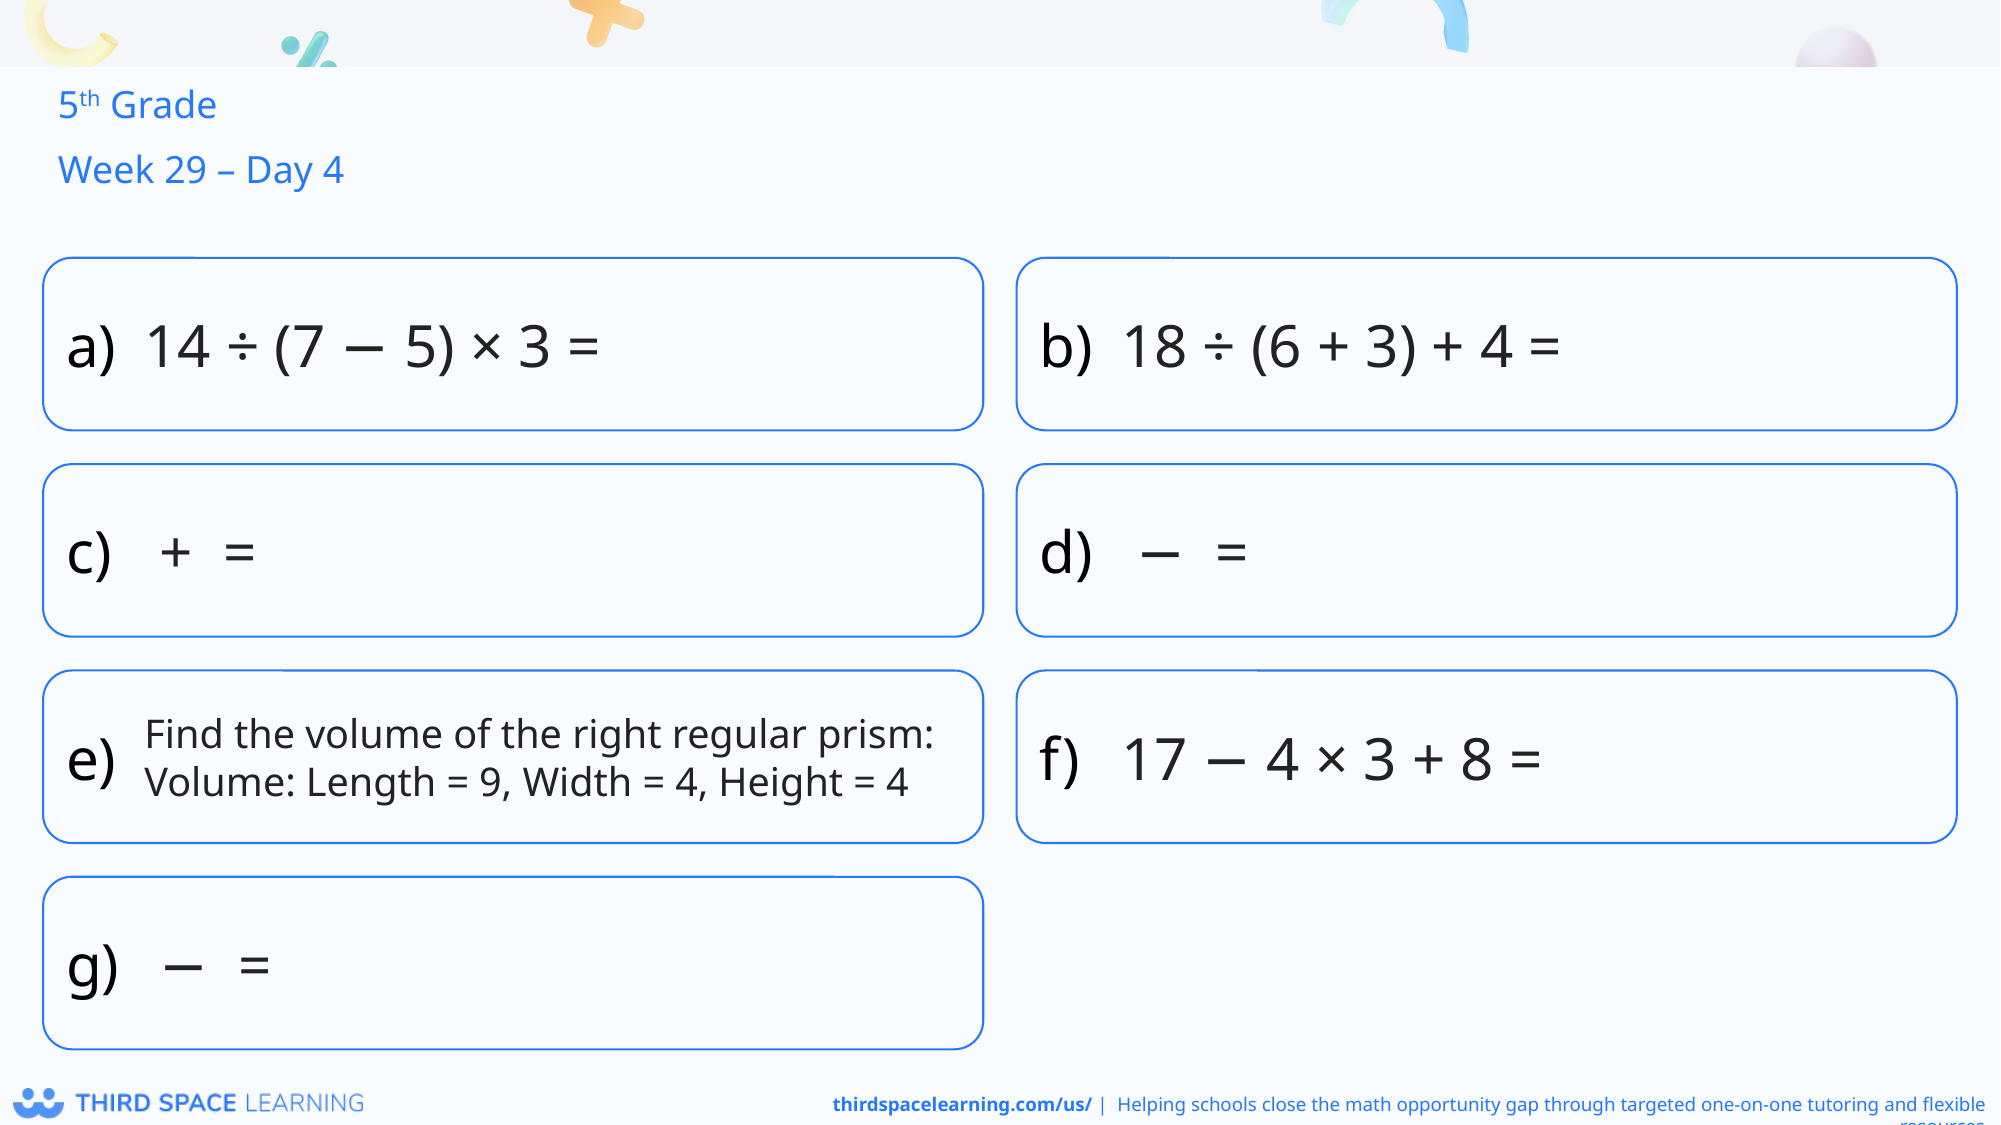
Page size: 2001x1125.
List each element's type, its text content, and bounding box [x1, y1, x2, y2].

list Find the volume of the right regular prism: Volume: Length = 9, Width = 4, Height = 4 [129, 684, 962, 829]
text_box 5th Grade Week 29 – Day 4 [43, 73, 509, 212]
list 14 ÷ (7 − 5) × 3 = [129, 272, 962, 416]
picture [0, 0, 2000, 67]
list 17 − 4 × 3 + 8 = [1106, 684, 1939, 829]
picture [13, 1088, 365, 1119]
list 18 ÷ (6 + 3) + 4 = [1106, 272, 1939, 416]
